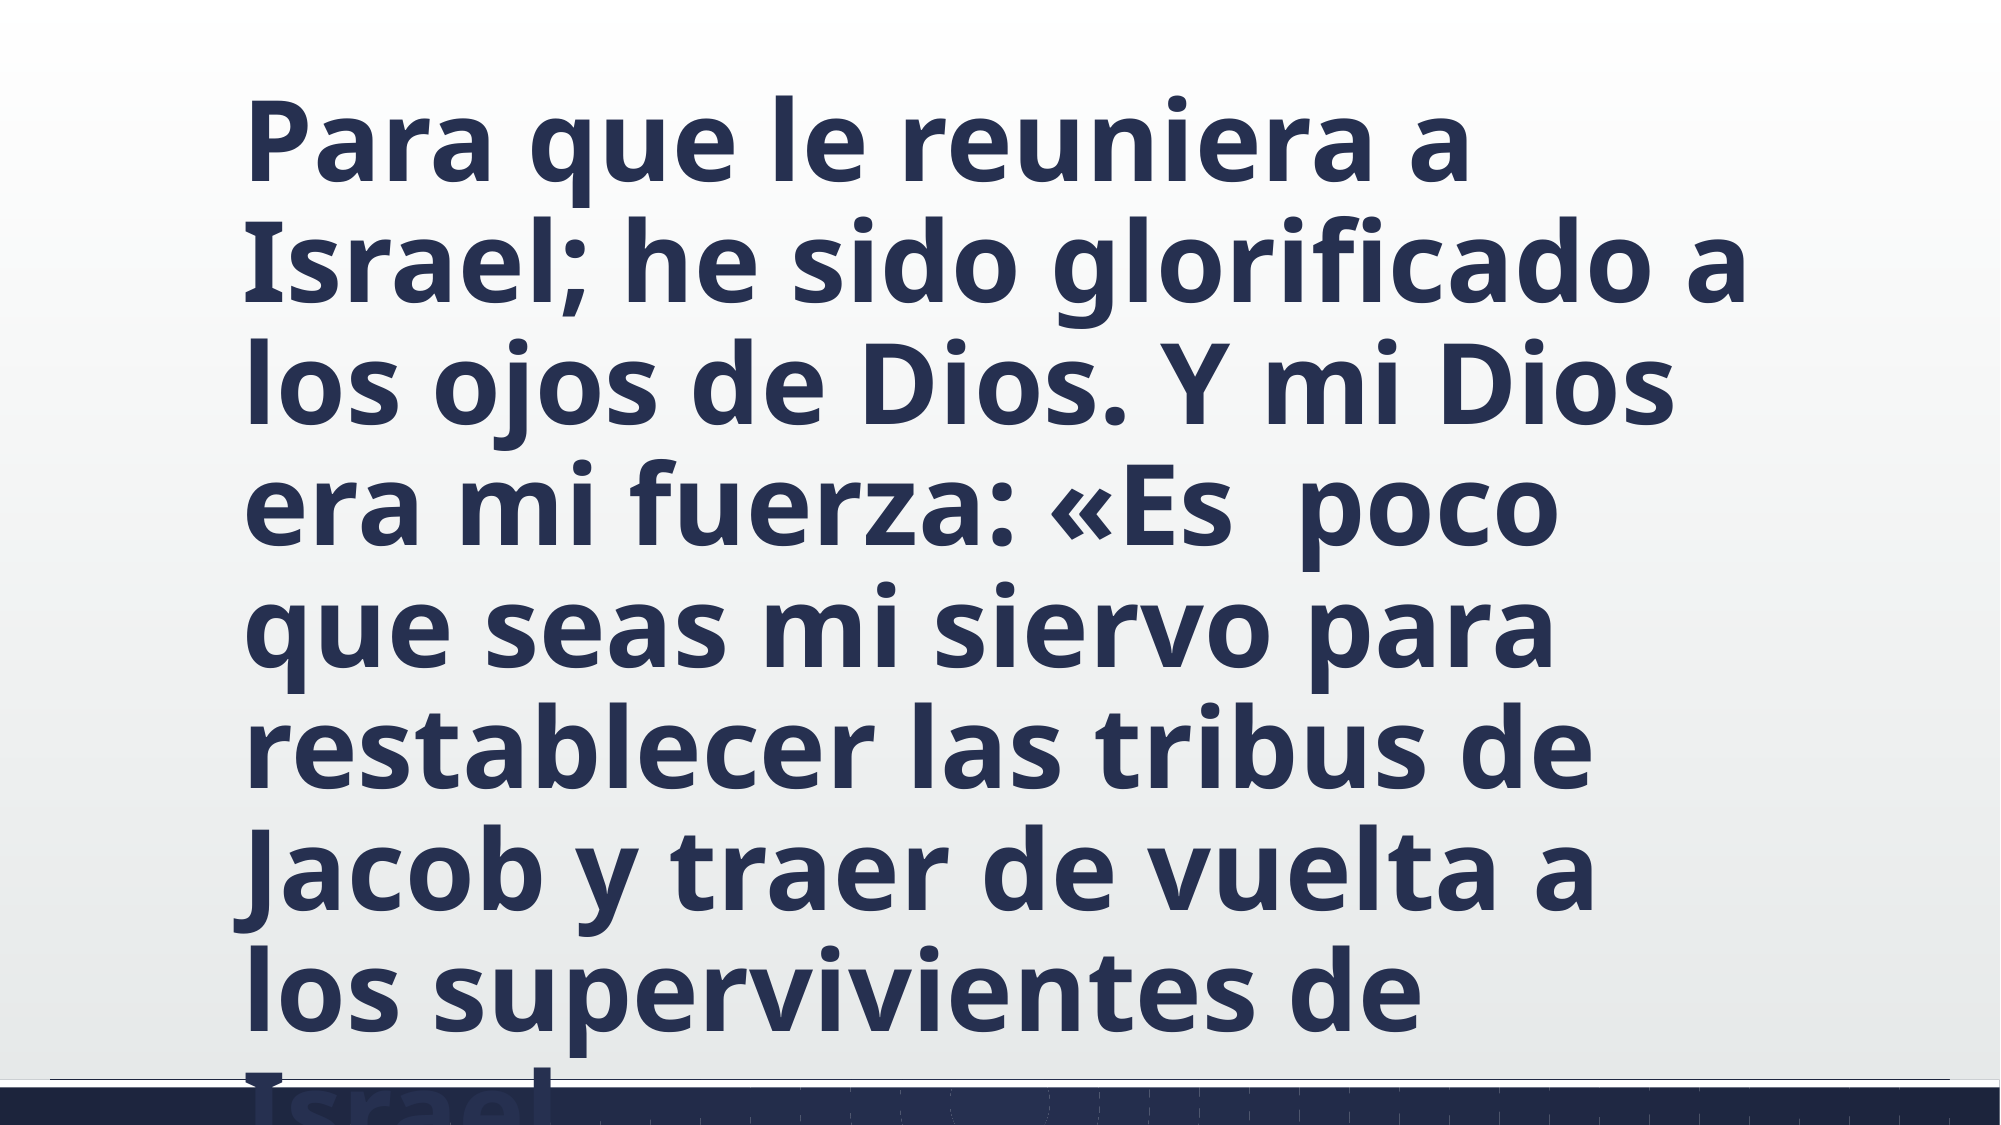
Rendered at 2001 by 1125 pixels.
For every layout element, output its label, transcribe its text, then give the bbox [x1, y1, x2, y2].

list Para que le reuniera a Israel; he sido glorificado a los ojos de Dios. Y mi Dios era mi fuerza: «Es poco que seas mi siervo para restablecer las tribus de Jacob y traer de vuelta a los supervivientes de Israel. [219, 76, 1780, 990]
